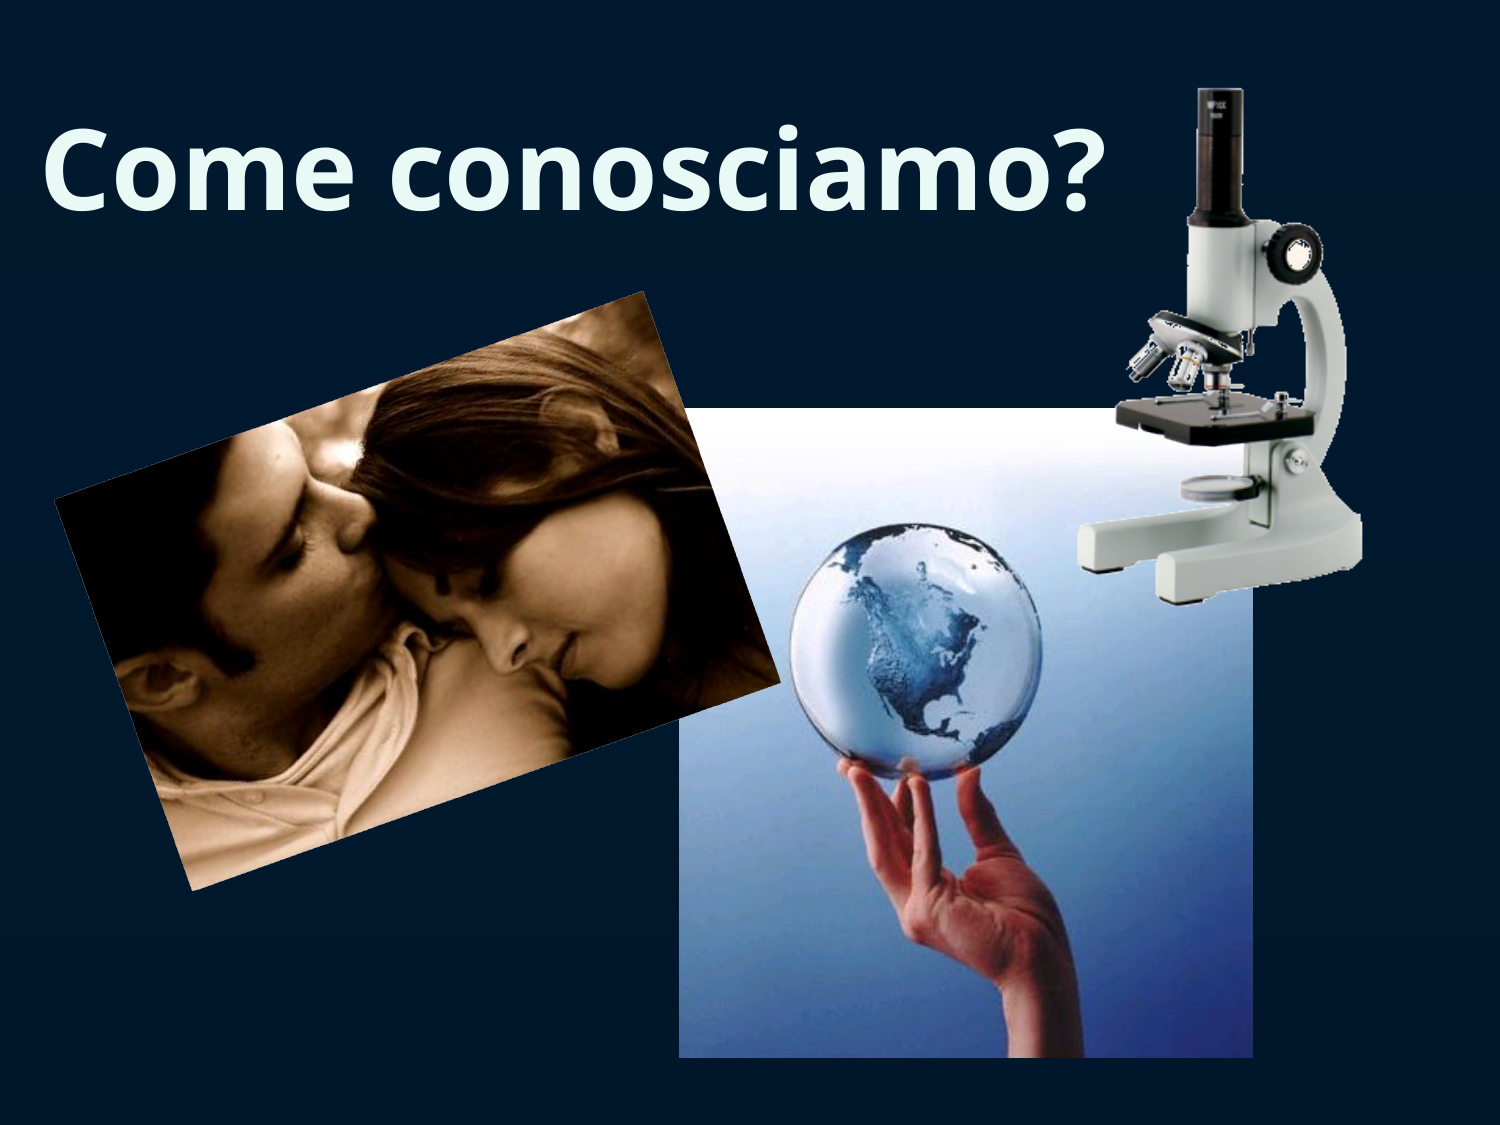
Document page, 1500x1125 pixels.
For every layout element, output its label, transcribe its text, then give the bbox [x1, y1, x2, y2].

picture [103, 382, 730, 800]
picture [678, 408, 1253, 1058]
picture [1044, 54, 1401, 634]
picture [163, 807, 427, 890]
picture [410, 292, 672, 375]
text_box Come conosciamo? [24, 89, 1036, 240]
picture [55, 485, 97, 619]
